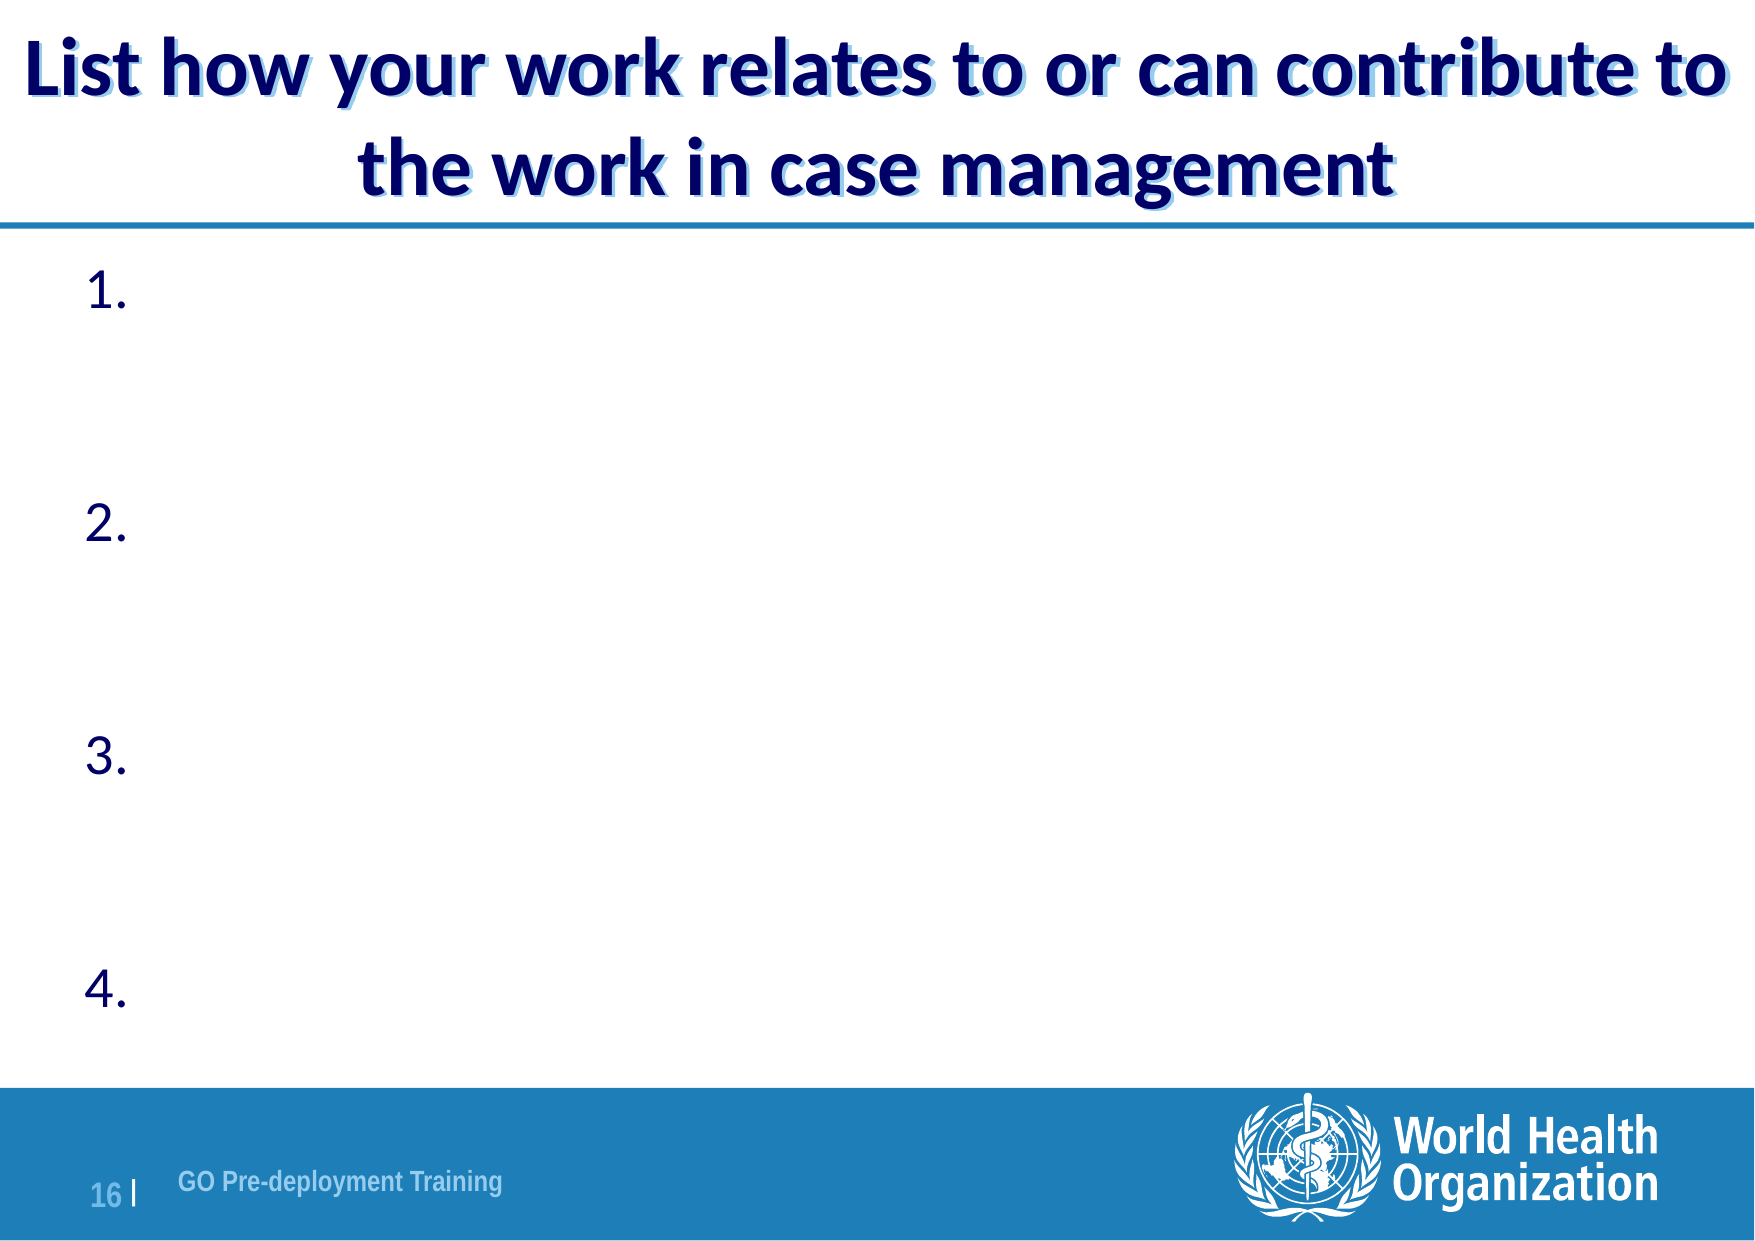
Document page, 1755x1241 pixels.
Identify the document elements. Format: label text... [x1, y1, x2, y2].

list 1. 2. 3. 4. [84, 249, 1676, 1084]
title List how your work relates to or can contribute to the work in case management [0, 0, 1755, 224]
